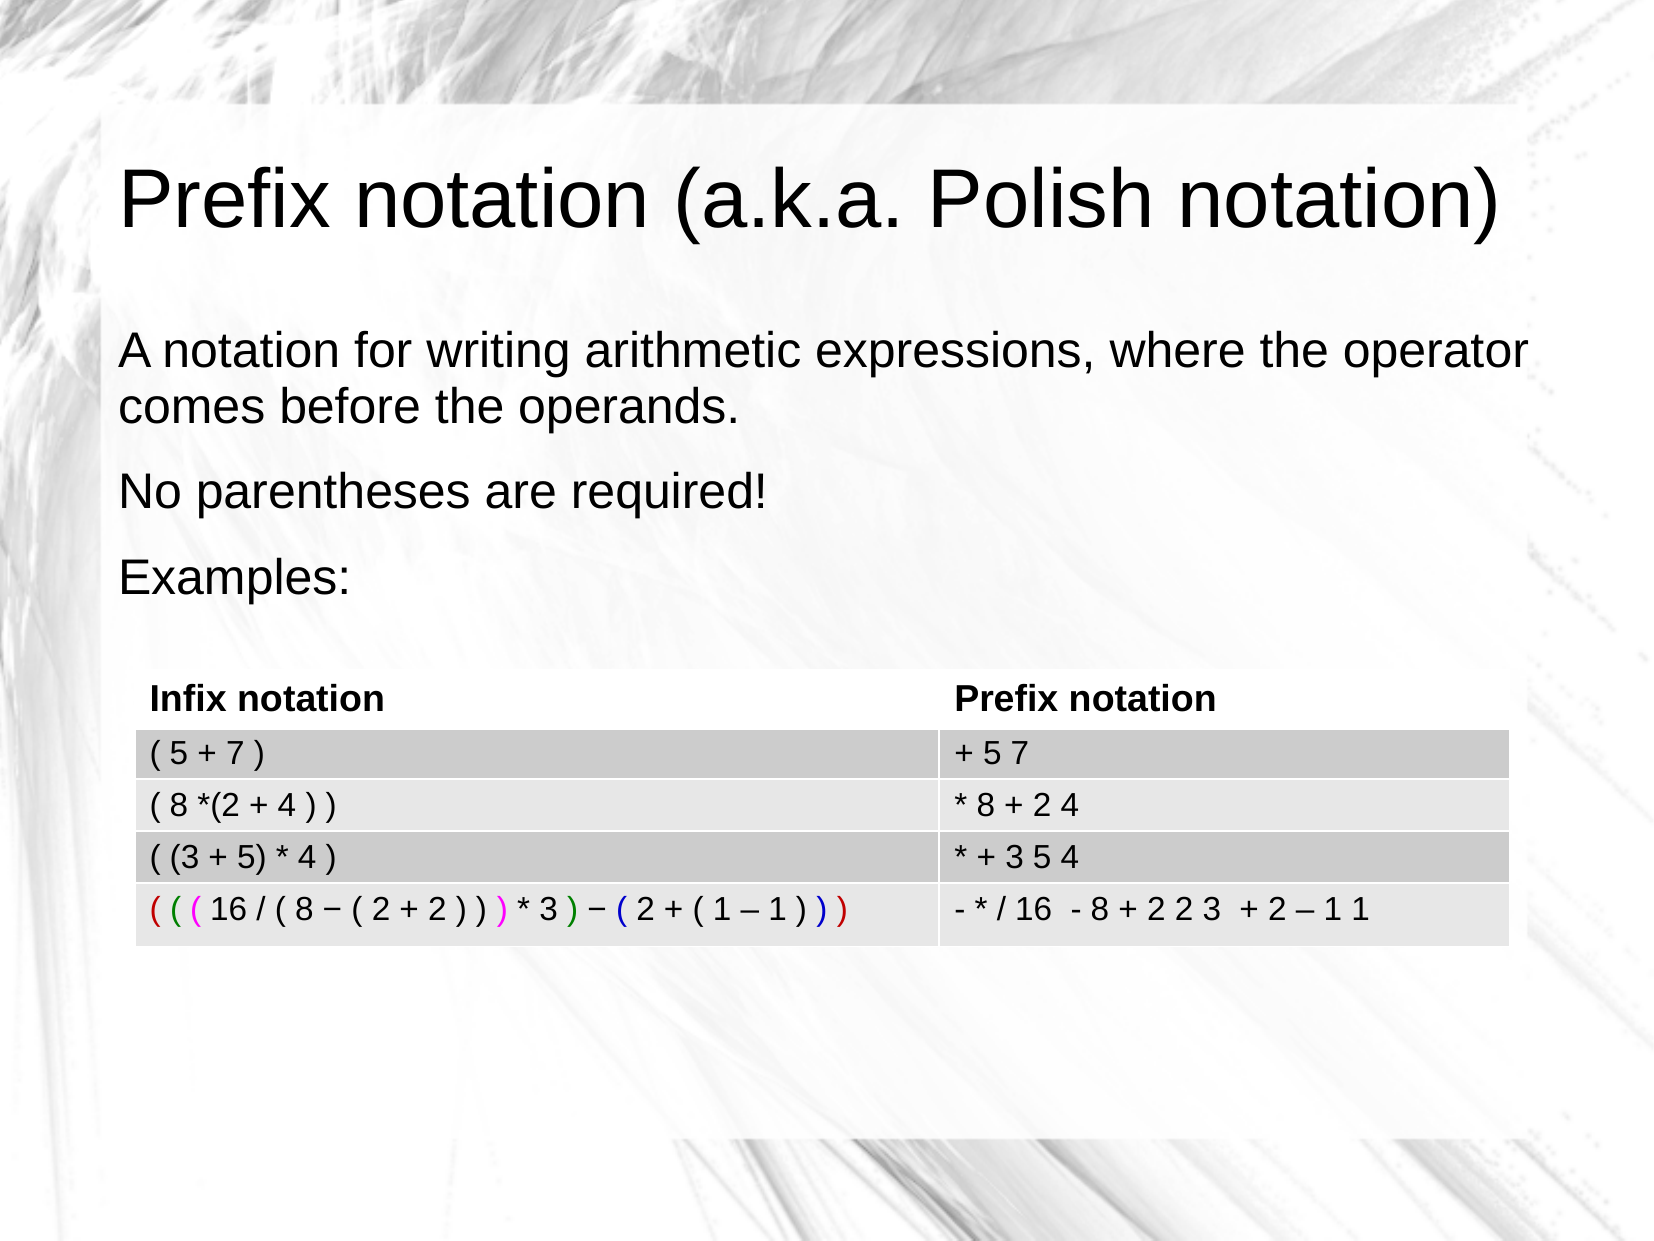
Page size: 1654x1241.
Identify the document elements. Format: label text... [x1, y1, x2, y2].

table_cell * + 3 5 4 [940, 832, 1509, 882]
table_cell + 5 7 [940, 730, 1509, 778]
picture [0, 0, 1654, 1241]
table_header Infix notation [136, 671, 938, 724]
table_header Prefix notation [940, 671, 1509, 724]
title Prefix notation (a.k.a. Polish notation) [118, 93, 1506, 299]
list A notation for writing arithmetic expressions, where the operator comes before the operands. No parentheses are required! Examples: [118, 319, 1571, 1109]
table_cell ( (3 + 5) * 4 ) [136, 832, 938, 882]
table_cell ( ( ( 16 / ( 8 − ( 2 + 2 ) ) ) * 3 ) − ( 2 + ( 1 – 1 ) ) ) [136, 884, 938, 946]
table_cell - * / 16 - 8 + 2 2 3 + 2 – 1 1 [940, 884, 1509, 946]
table_cell ( 8 *(2 + 4 ) ) [136, 780, 938, 830]
table_cell ( 5 + 7 ) [136, 730, 938, 778]
table_cell * 8 + 2 4 [940, 780, 1509, 830]
